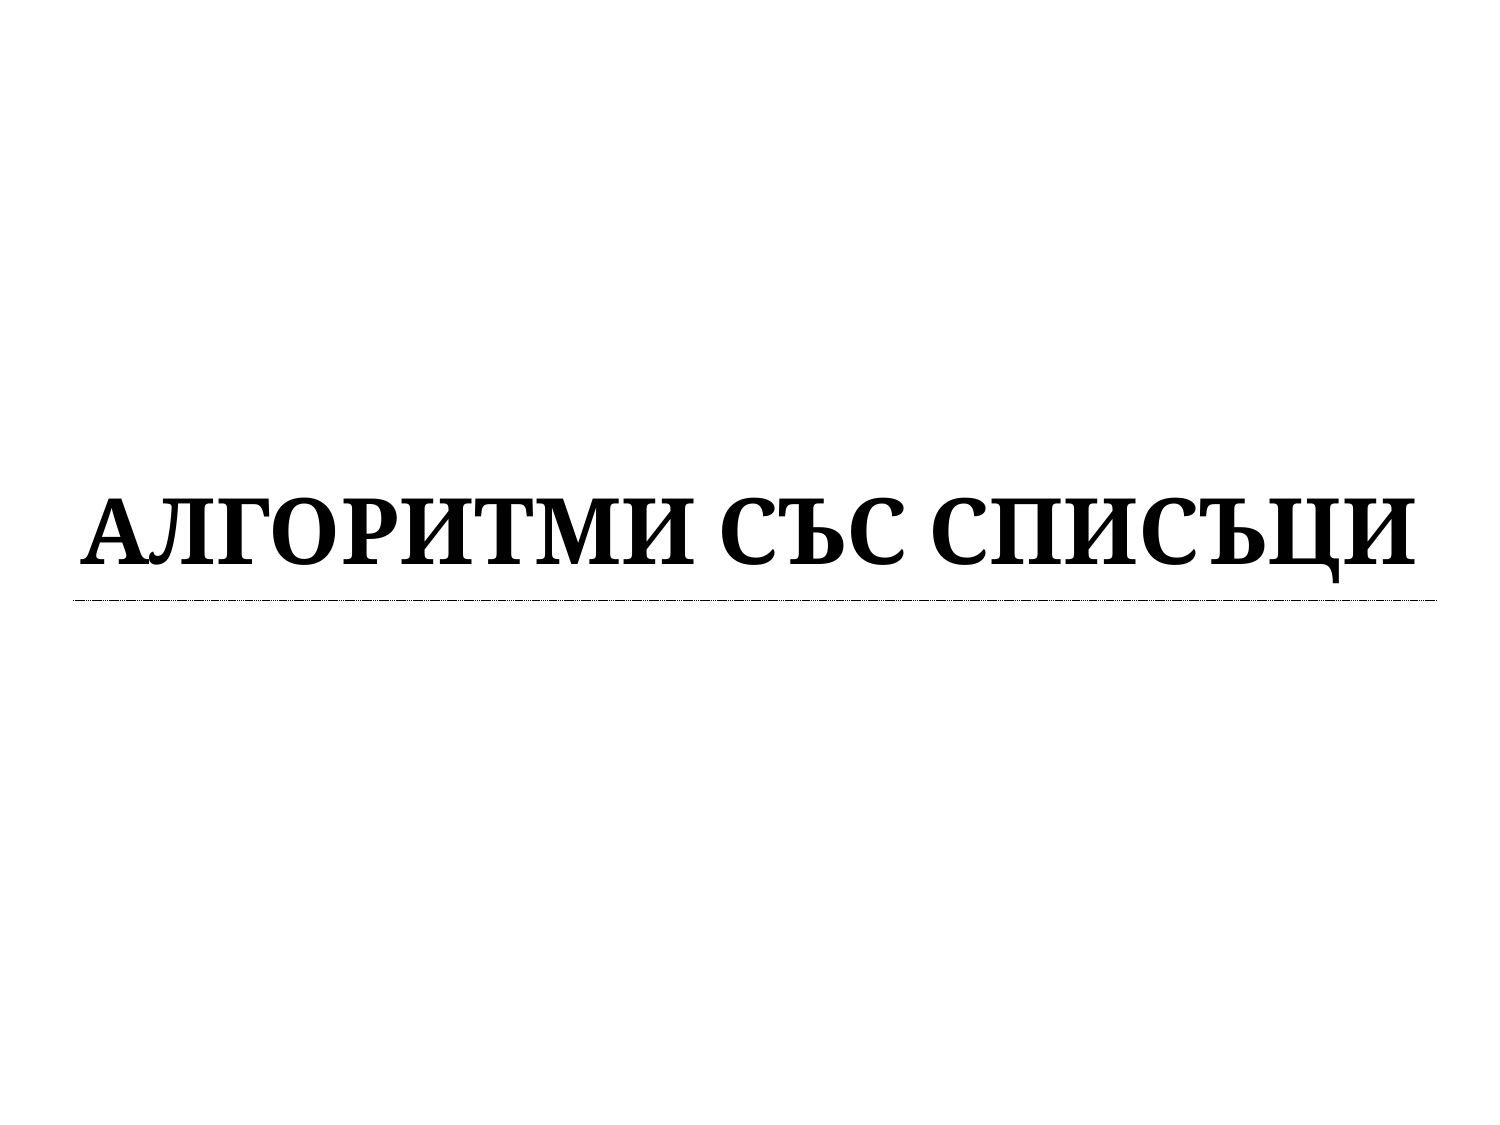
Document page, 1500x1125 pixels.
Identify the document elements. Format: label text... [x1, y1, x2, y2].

title Алгоритми със списъци [0, 346, 1500, 594]
